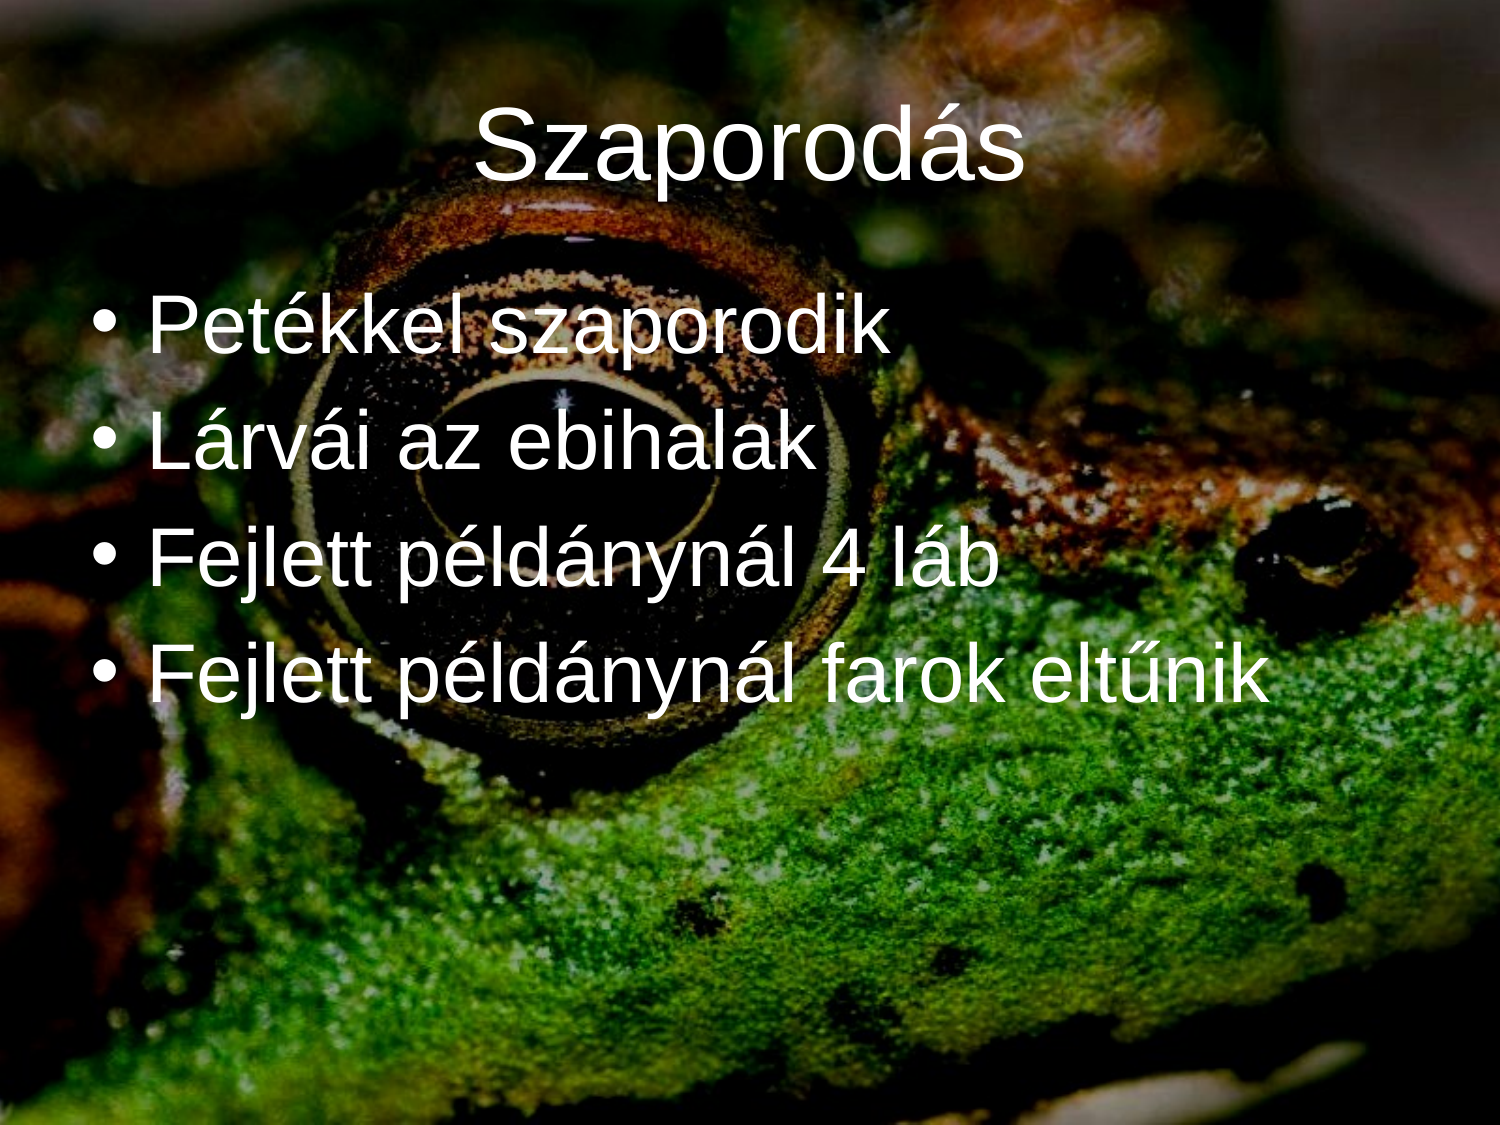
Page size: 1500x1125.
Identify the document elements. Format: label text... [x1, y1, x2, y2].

list Petékkel szaporodik Lárvái az ebihalak Fejlett példánynál 4 láb Fejlett példánynál farok eltűnik [75, 262, 1425, 1005]
picture [0, 0, 1500, 1125]
title Szaporodás [75, 45, 1425, 233]
